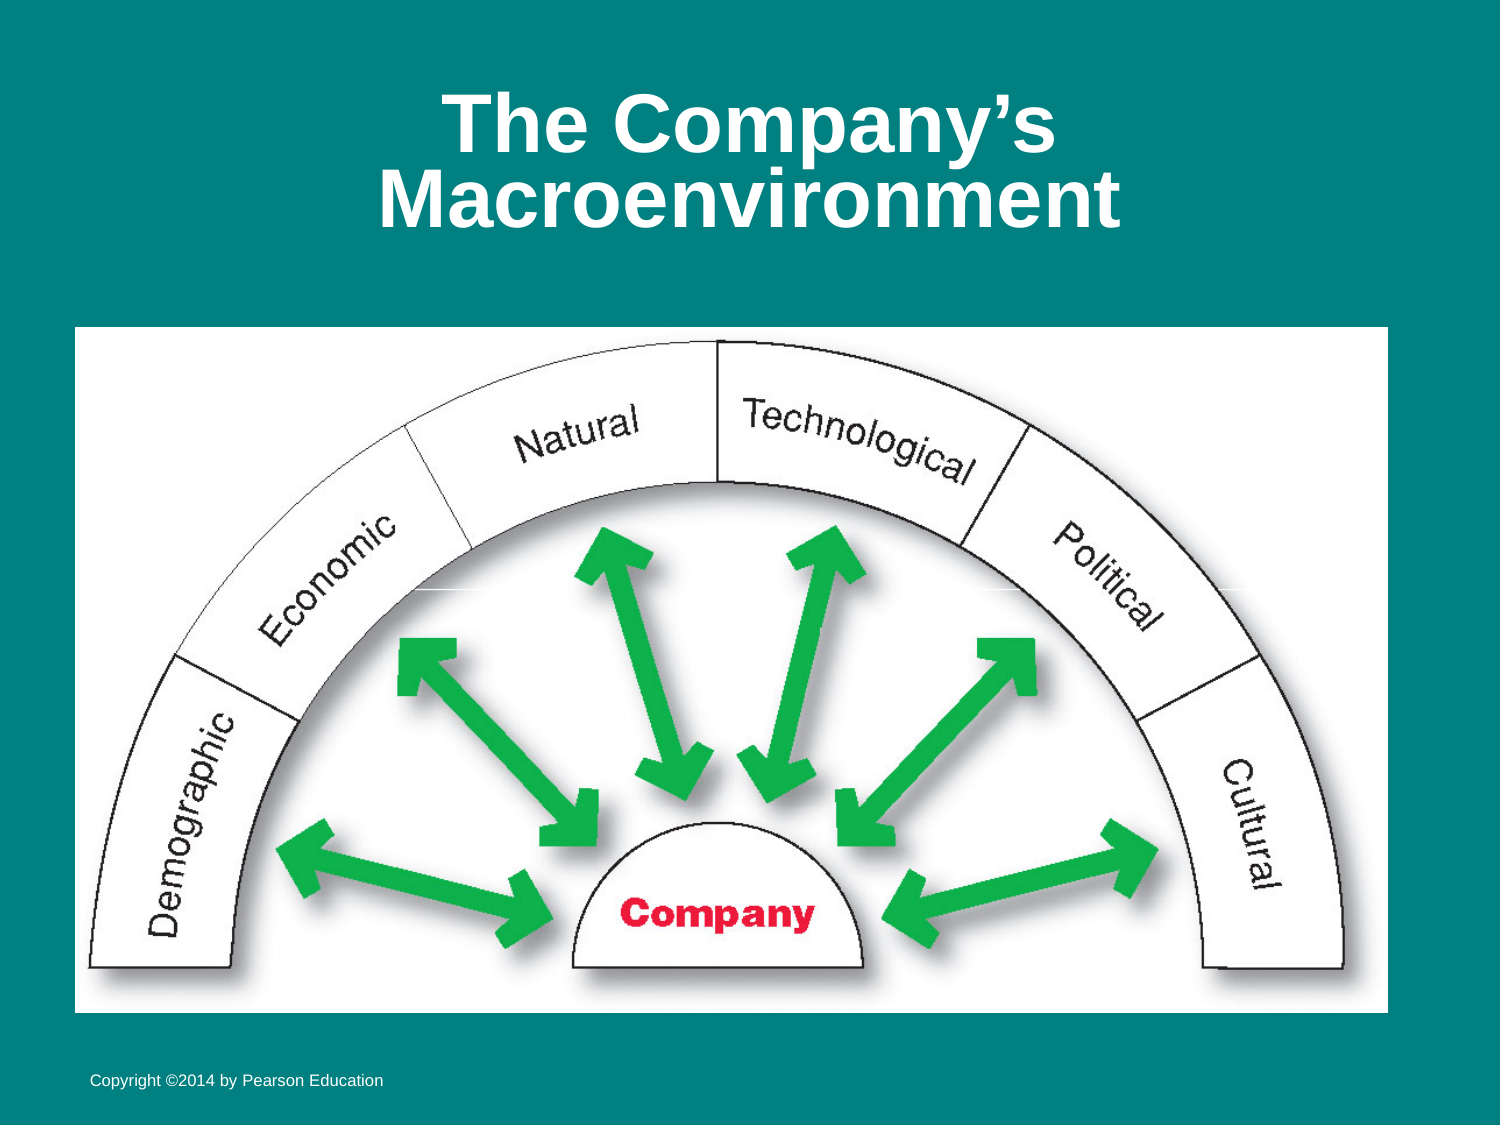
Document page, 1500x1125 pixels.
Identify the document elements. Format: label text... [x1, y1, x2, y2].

title The Company’s Macroenvironment [112, 37, 1388, 226]
text_box Copyright ©2014 by Pearson Education [74, 1062, 825, 1098]
picture [74, 326, 1388, 1013]
